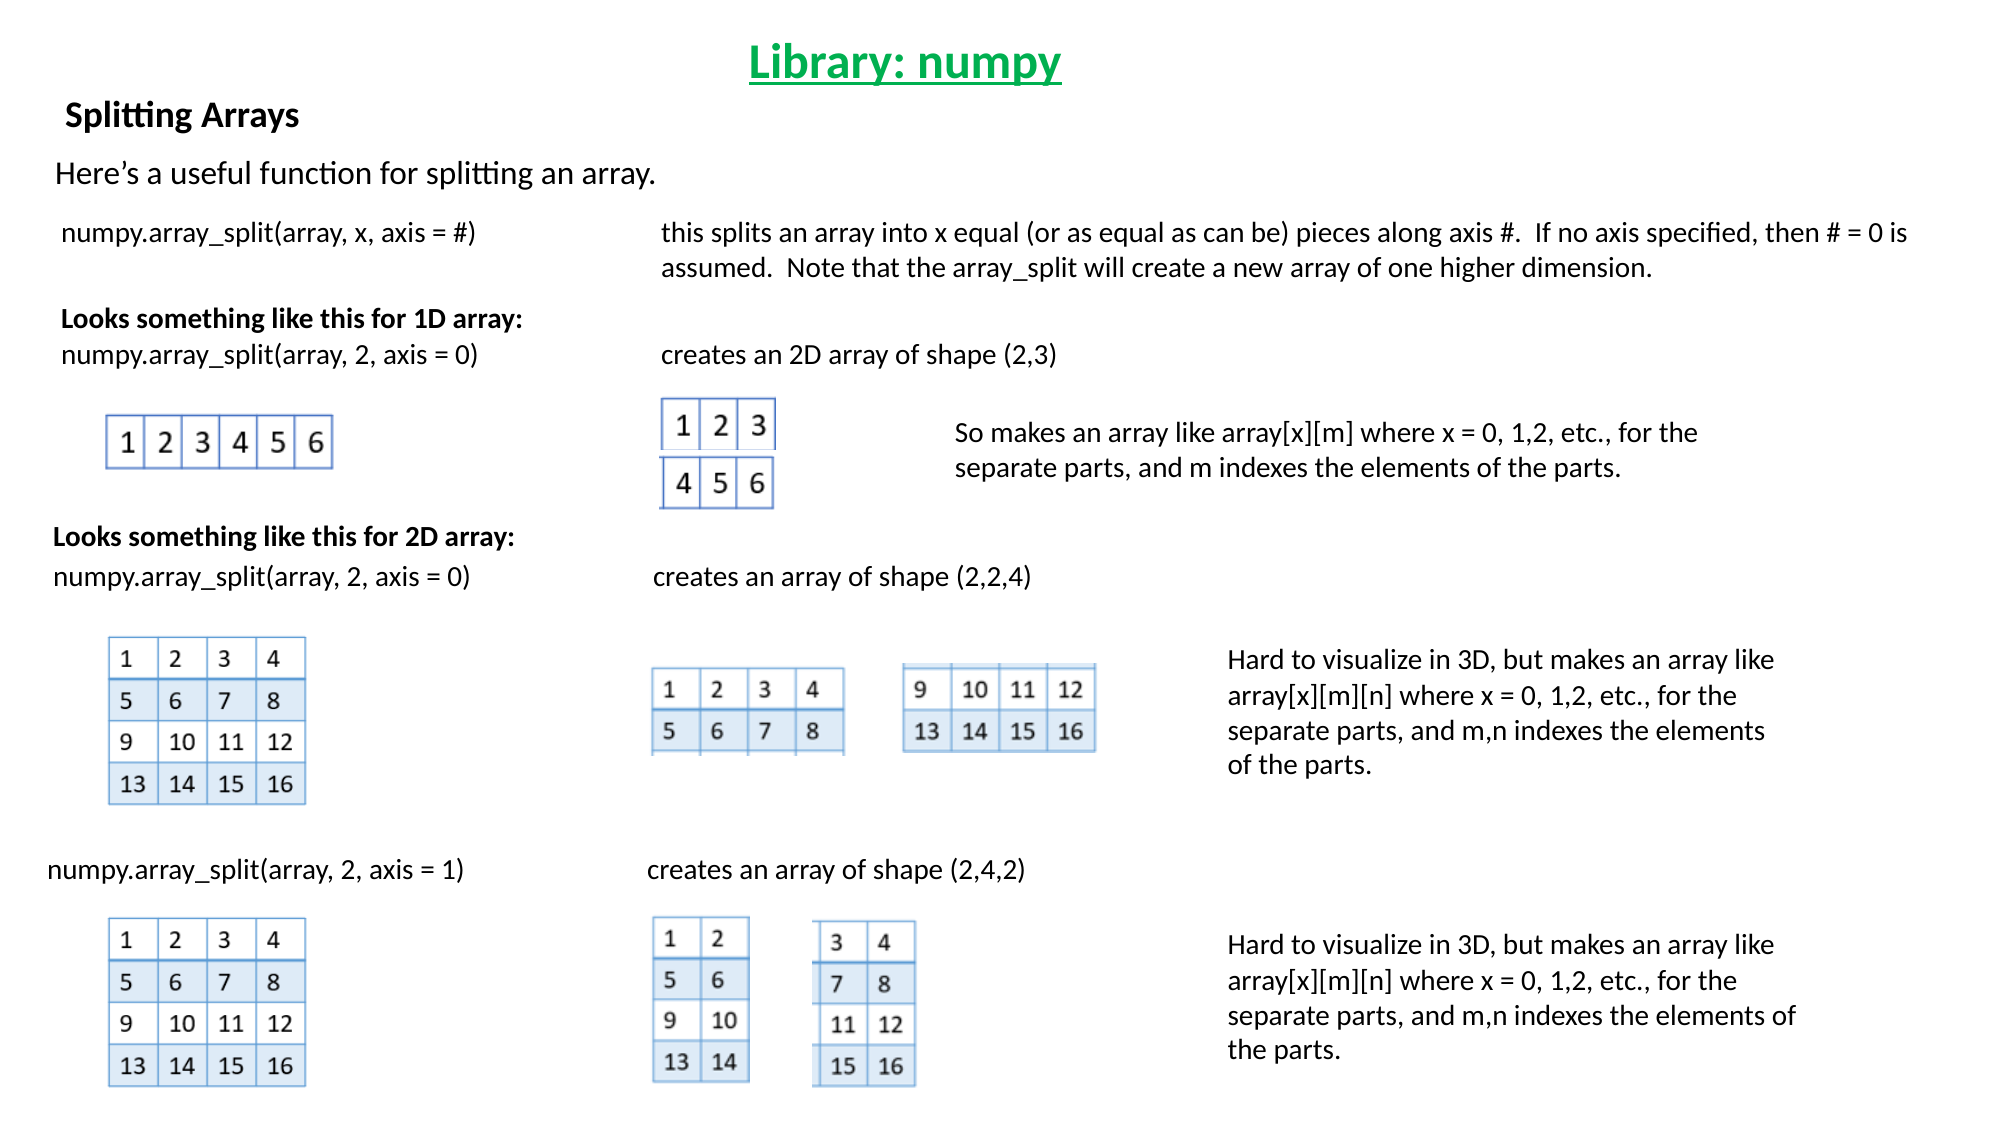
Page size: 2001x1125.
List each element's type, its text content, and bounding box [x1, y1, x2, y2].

picture [647, 660, 853, 756]
text_box Looks something like this for 2D array: [38, 509, 585, 560]
text_box Looks something like this for 1D array: [46, 292, 592, 343]
text_box Hard to visualize in 3D, but makes an array like array[x][m][n] where x = 0, 1,2, etc., for the separate parts, and m,n indexes the elements of the parts. [1212, 633, 1800, 789]
picture [100, 908, 312, 1091]
picture [647, 909, 750, 1085]
picture [100, 408, 342, 474]
picture [654, 387, 781, 515]
text_box numpy.array_split(array, 2, axis = 0) creates an 2D array of shape (2,3) [46, 328, 1100, 378]
picture [100, 627, 312, 810]
text_box Library: numpy [734, 21, 1077, 97]
picture [895, 663, 1105, 753]
text_box Here’s a useful function for splitting an array. [40, 143, 744, 199]
picture [812, 913, 925, 1091]
text_box Splitting Arrays [50, 82, 548, 143]
text_box numpy.array_split(array, x, axis = #) this splits an array into x equal (or as equal as can be) pieces along axis #. If no axis specified, then # = 0 is assumed. Note that the array_split will create a new array of one higher dimension. [46, 206, 1986, 291]
text_box Hard to visualize in 3D, but makes an array like array[x][m][n] where x = 0, 1,2, etc., for the separate parts, and m,n indexes the elements of the parts. [1212, 918, 1821, 1074]
text_box numpy.array_split(array, 2, axis = 0) creates an array of shape (2,2,4) [38, 549, 1079, 600]
text_box numpy.array_split(array, 2, axis = 1) creates an array of shape (2,4,2) [32, 843, 1085, 893]
text_box So makes an array like array[x][m] where x = 0, 1,2, etc., for the separate parts, and m indexes the elements of the parts. [940, 405, 1751, 491]
